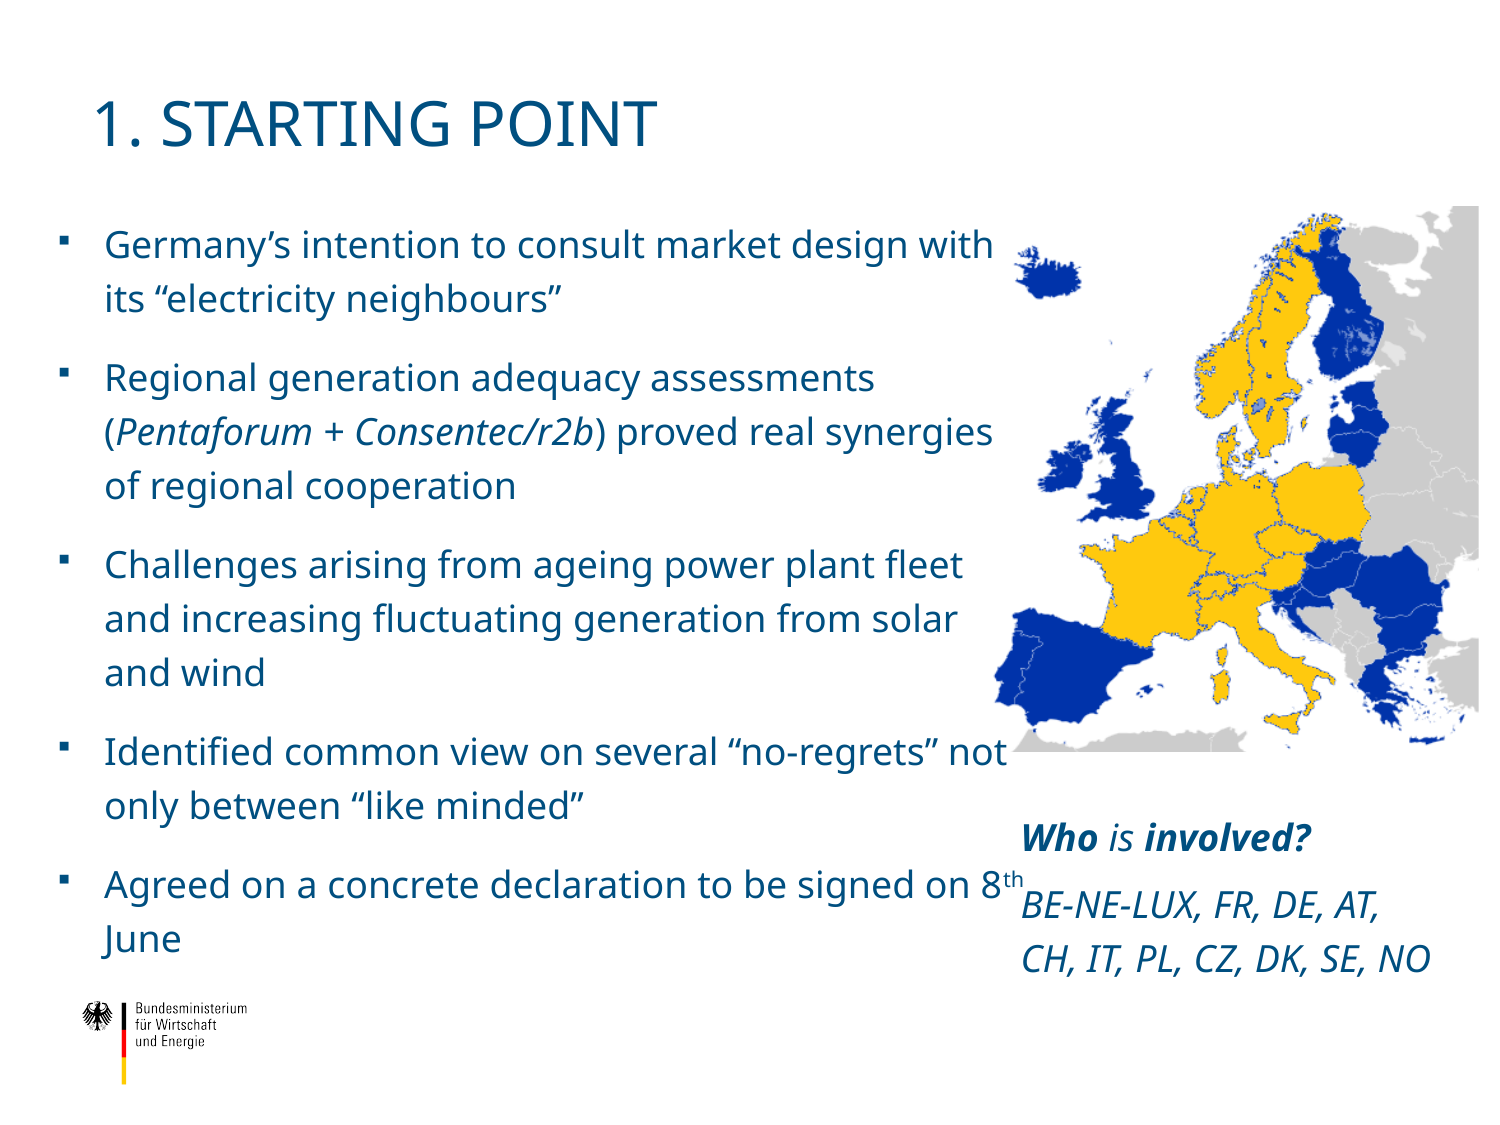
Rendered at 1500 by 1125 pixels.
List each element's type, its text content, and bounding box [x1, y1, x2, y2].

text_box Who is involved? BE-NE-LUX, FR, DE, AT, CH, IT, PL, CZ, DK, SE, NO [1005, 798, 1454, 988]
picture [980, 206, 1479, 752]
subtitle Germany’s intention to consult market design with its “electricity neighbours” Regional generation adequacy assessments (Pentaforum + Consentec/r2b) proved real synergies of regional cooperation Challenges arising from ageing power plant fleet and increasing fluctuating generation from solar and wind Identified common view on several “no-regrets” not only between “like minded” Agreed on a concrete declaration to be signed on 8th June [42, 206, 1041, 799]
picture [59, 975, 287, 1112]
title 1. Starting Point [76, 78, 1172, 217]
